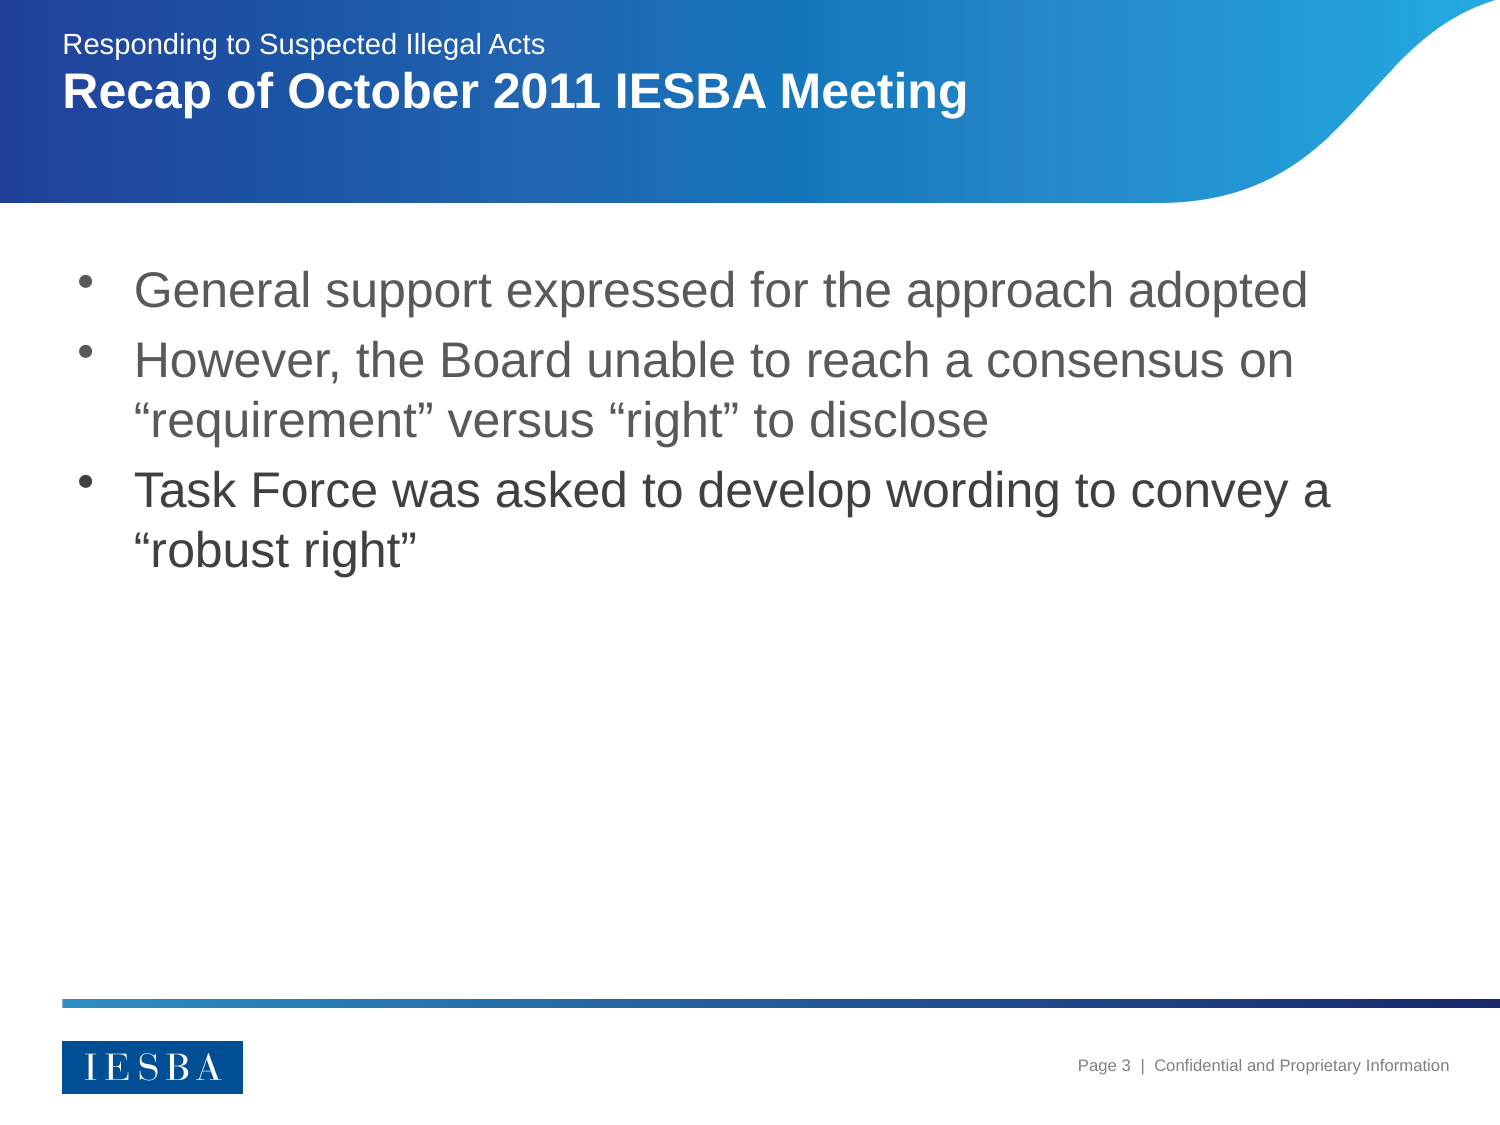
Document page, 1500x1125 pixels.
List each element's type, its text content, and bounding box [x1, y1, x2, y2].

picture [0, 0, 1497, 203]
title Recap of October 2011 IESBA Meeting [62, 75, 1300, 163]
picture [62, 1041, 243, 1094]
subtitle Responding to Suspected Illegal Acts [62, 24, 663, 63]
list General support expressed for the approach adopted However, the Board unable to reach a consensus on “requirement” versus “right” to disclose Task Force was asked to develop wording to convey a “robust right” [62, 249, 1450, 1000]
